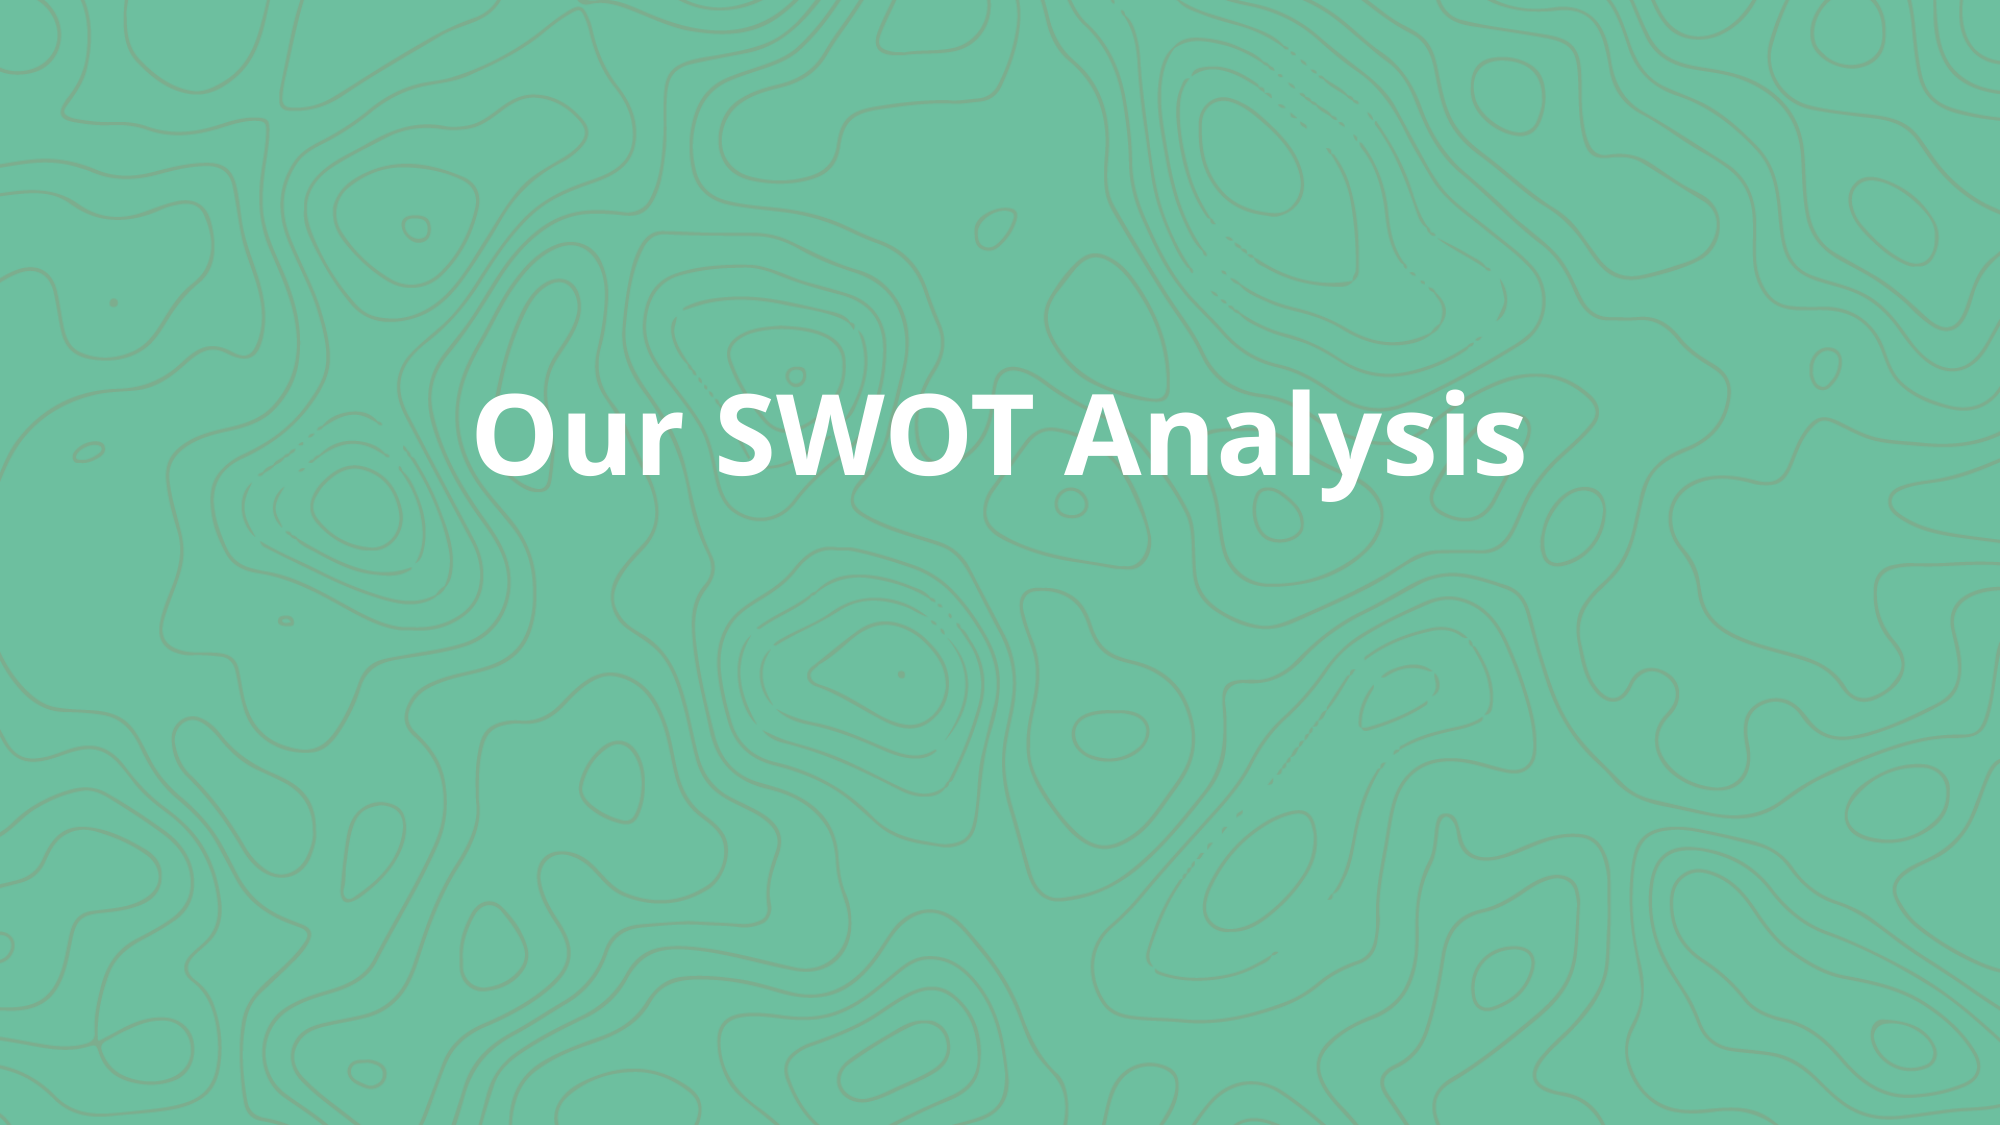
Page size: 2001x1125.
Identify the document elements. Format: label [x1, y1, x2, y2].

list [0, 0, 2000, 1125]
